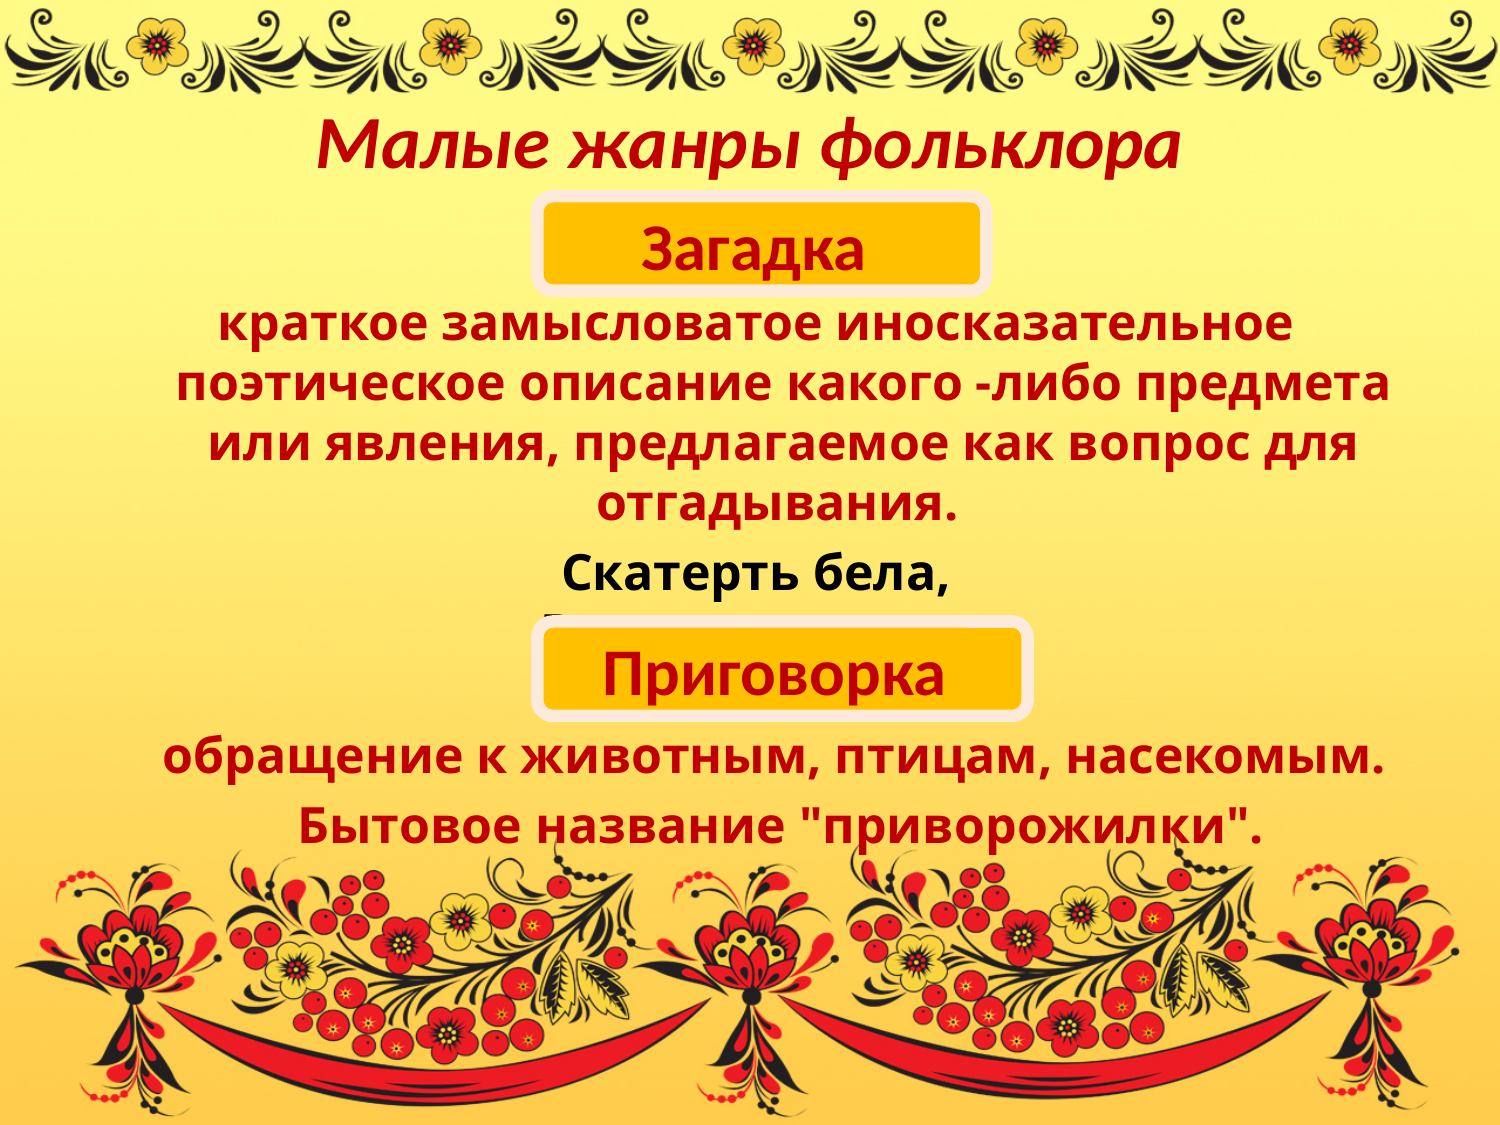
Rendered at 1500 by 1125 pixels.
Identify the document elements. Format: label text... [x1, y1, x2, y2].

text_box Загадка [535, 194, 989, 293]
text_box Приговорка [535, 619, 1030, 715]
text_box обращение к животным, птицам, насекомым. Бытовое название "приворожилки". [89, 715, 1472, 1037]
list краткое замысловатое иносказательное поэтическое описание какого -либо предмета или явления, предлагаемое как вопрос для отгадывания. Скатерть бела, Всю землю одела. [64, 172, 1447, 1012]
picture [0, 0, 1500, 1125]
title Малые жанры фольклора [75, 45, 1425, 172]
